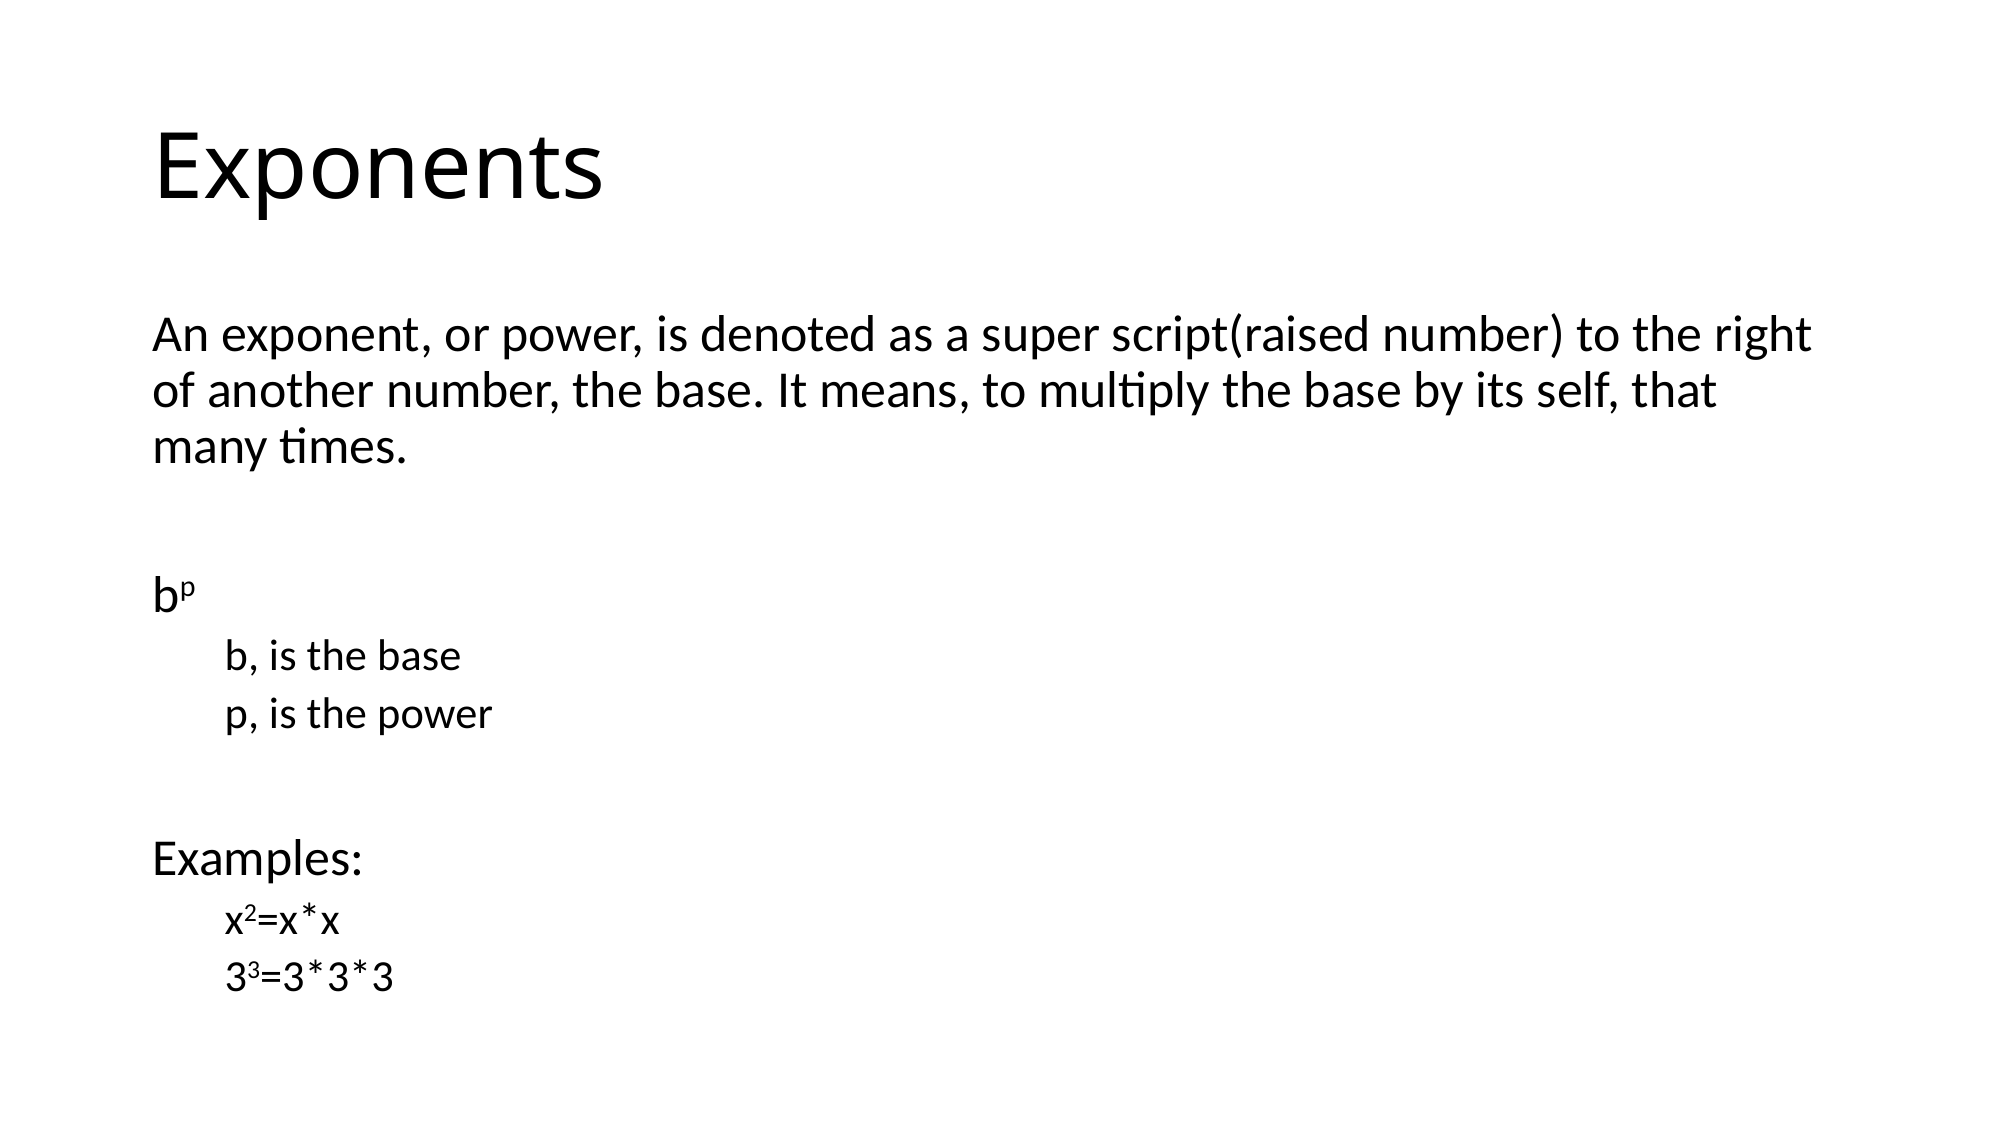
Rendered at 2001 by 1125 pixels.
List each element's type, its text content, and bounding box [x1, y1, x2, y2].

list An exponent, or power, is denoted as a super script(raised number) to the right of another number, the base. It means, to multiply the base by its self, that many times. bp b, is the base p, is the power Examples: x2=x*x 33=3*3*3 [137, 299, 1863, 1014]
title Exponents [137, 59, 1863, 278]
